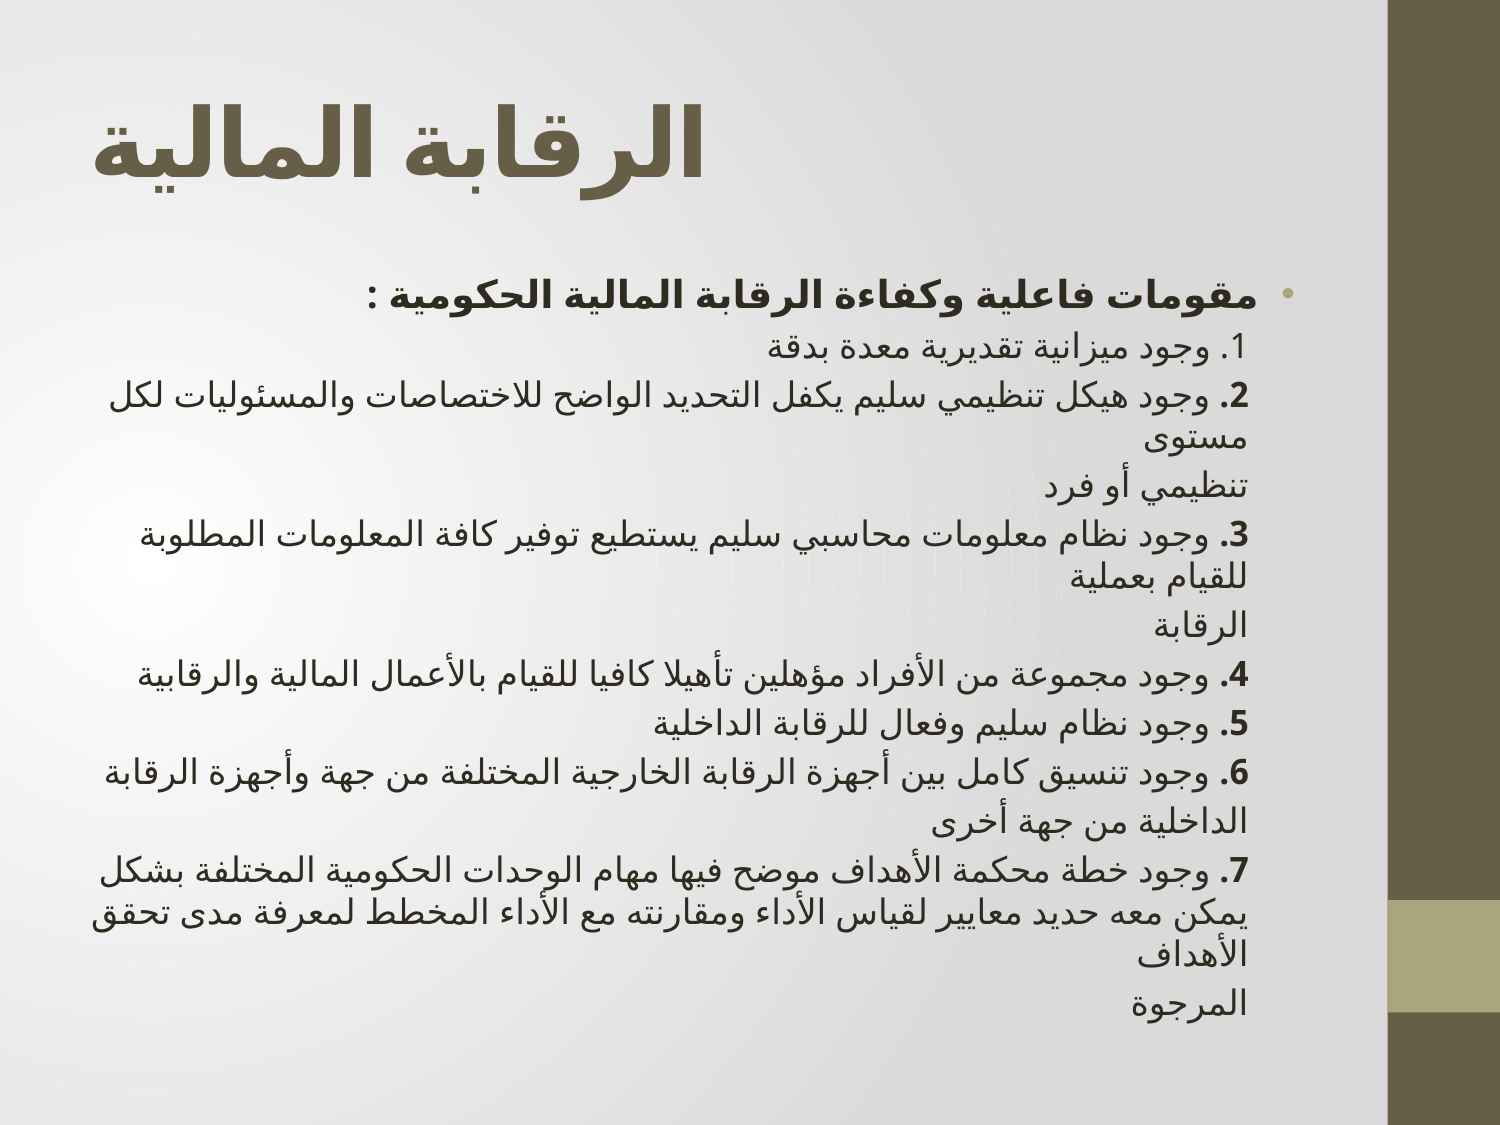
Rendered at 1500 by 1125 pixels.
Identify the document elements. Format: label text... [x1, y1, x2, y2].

list مقومات فاعلية وكفاءة الرقابة المالية الحكومية : 1. وجود ميزانية تقديرية معدة بدقة 2. وجود هيكل تنظيمي سليم يكفل التحديد الواضح للاختصاصات والمسئوليات لكل مستوى تنظيمي أو فرد 3. وجود نظام معلومات محاسبي سليم يستطيع توفير كافة المعلومات المطلوبة للقيام بعملية الرقابة 4. وجود مجموعة من الأفراد مؤهلين تأهيلا كافيا للقيام بالأعمال المالية والرقابية 5. وجود نظام سليم وفعال للرقابة الداخلية 6. وجود تنسيق كامل بين أجهزة الرقابة الخارجية المختلفة من جهة وأجهزة الرقابة الداخلية من جهة أخرى 7. وجود خطة محكمة الأهداف موضح فيها مهام الوحدات الحكومية المختلفة بشكل يمكن معه حديد معايير لقياس الأداء ومقارنته مع الأداء المخطط لمعرفة مدى تحقق الأهداف المرجوة [75, 262, 1325, 1050]
title الرقابة المالية [75, 45, 1325, 233]
